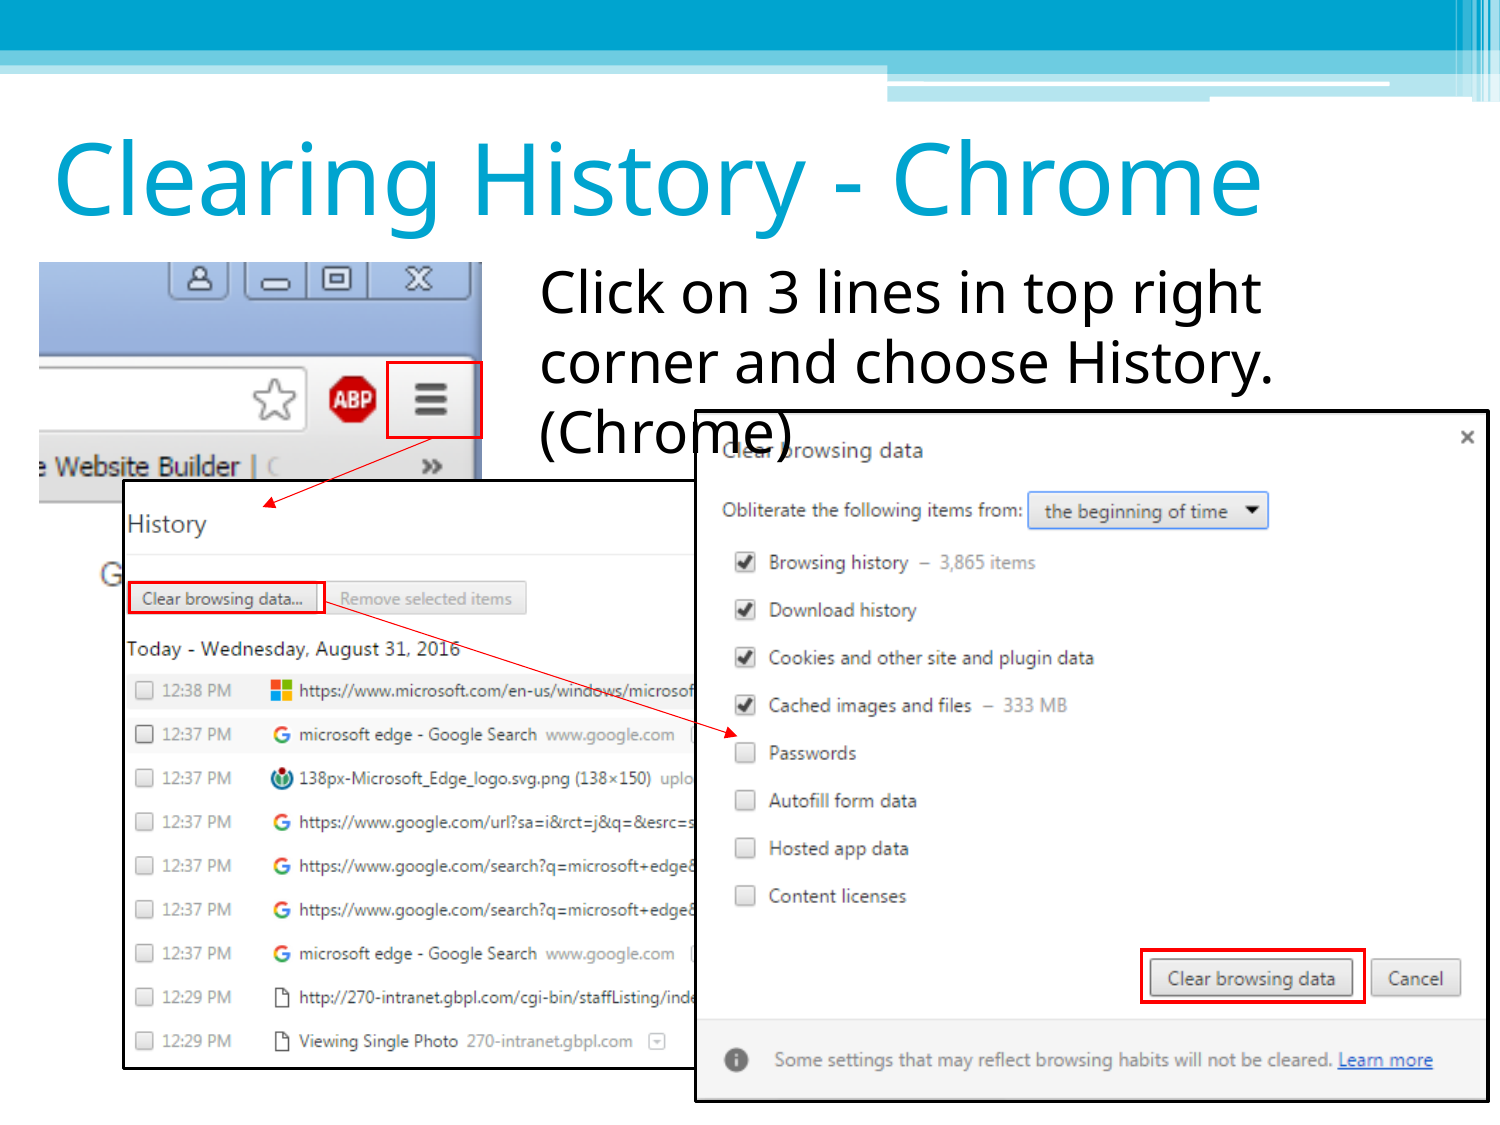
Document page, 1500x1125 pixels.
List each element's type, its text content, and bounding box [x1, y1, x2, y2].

text_box Click on 3 lines in top right corner and choose History. (Chrome) [524, 247, 1451, 473]
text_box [262, 437, 435, 508]
picture [39, 262, 1487, 1100]
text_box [324, 601, 738, 737]
title Clearing History - Chrome [37, 87, 1388, 263]
